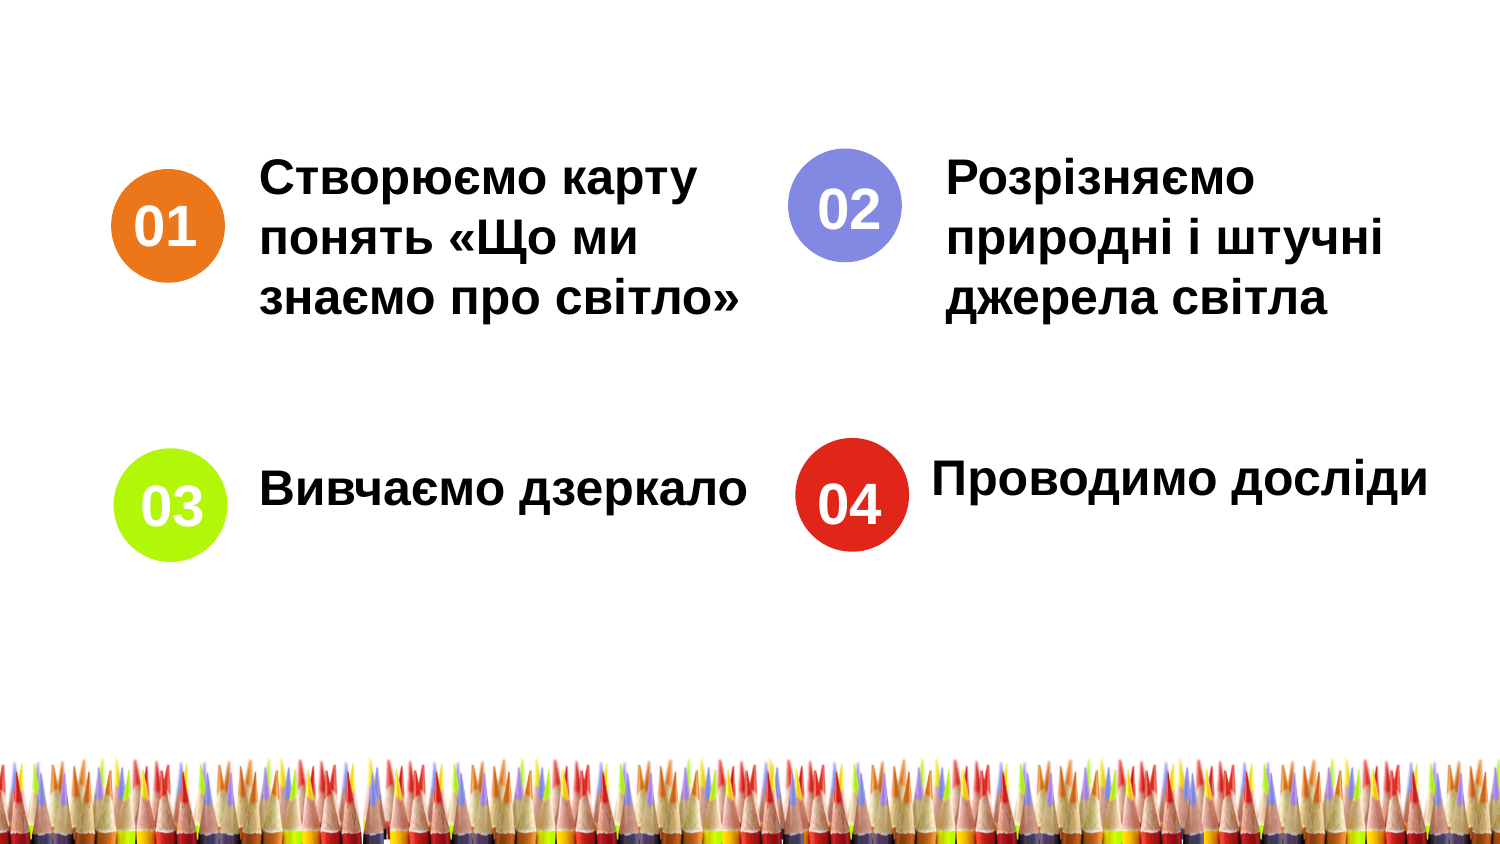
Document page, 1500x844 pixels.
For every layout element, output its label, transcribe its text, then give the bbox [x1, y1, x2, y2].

text_box 04 [802, 465, 902, 536]
text_box [123, 166, 213, 187]
picture [0, 756, 1500, 844]
text_box 03 [125, 468, 225, 539]
text_box Створюємо карту понять «Що ми знаємо про світло» [243, 137, 774, 332]
text_box [111, 446, 219, 565]
text_box Розрізняємо природні і штучні джерела світла [930, 137, 1424, 332]
text_box Вивчаємо дзеркало [243, 448, 774, 523]
text_box [793, 435, 912, 527]
text_box [785, 146, 893, 265]
text_box [109, 194, 227, 285]
text_box 02 [802, 171, 902, 242]
text_box Проводимо досліди [916, 437, 1447, 513]
text_box [225, 482, 230, 528]
text_box [810, 536, 895, 554]
text_box 01 [118, 187, 218, 258]
